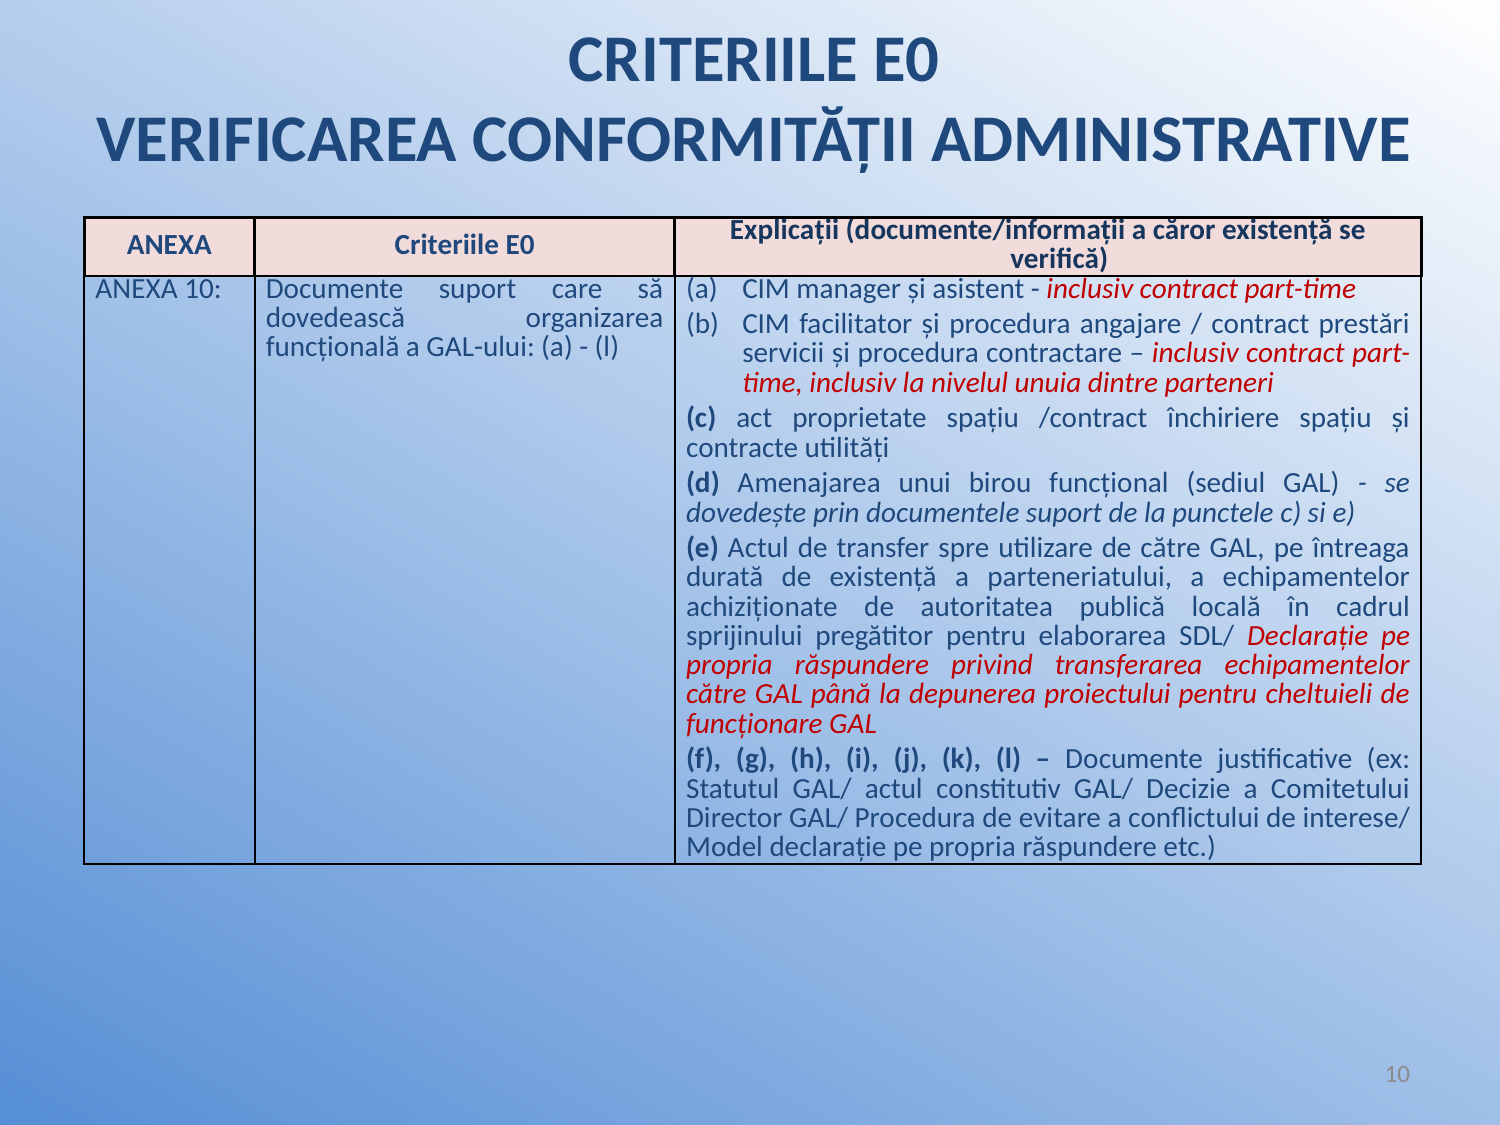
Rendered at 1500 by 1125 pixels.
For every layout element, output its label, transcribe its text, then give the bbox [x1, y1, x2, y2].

table_cell CIM manager și asistent - inclusiv contract part-time CIM facilitator și procedura angajare / contract prestări servicii și procedura contractare – inclusiv contract part-time, inclusiv la nivelul unuia dintre parteneri (c) act proprietate spațiu /contract închiriere spațiu și contracte utilități (d) Amenajarea unui birou funcțional (sediul GAL) - se dovedește prin documentele suport de la punctele c) si e) (e) Actul de transfer spre utilizare de către GAL, pe întreaga durată de existență a parteneriatului, a echipamentelor achiziționate de autoritatea publică locală în cadrul sprijinului pregătitor pentru elaborarea SDL/ Declarație pe propria răspundere privind transferarea echipamentelor către GAL până la depunerea proiectului pentru cheltuieli de funcționare GAL (f), (g), (h), (i), (j), (k), (l) – Documente justificative (ex: Statutul GAL/ actul constitutiv GAL/ Decizie a Comitetului Director GAL/ Procedura de evitare a conflictului de interese/ Model declarație pe propria răspundere etc.) [676, 277, 1420, 863]
title CRITERIILE E0 VERIFICAREA CONFORMITĂȚII ADMINISTRATIVE [62, 0, 1447, 189]
table_header ANEXA [86, 219, 253, 275]
table_cell ANEXA 10: [85, 277, 254, 863]
table_header Criteriile E0 [256, 219, 673, 275]
table_cell Documente suport care să dovedească organizarea funcțională a GAL-ului: (a) - (l) [256, 277, 674, 863]
table_header Explicații (documente/informații a căror existență se verifică) [676, 219, 1420, 275]
slide_number 10 [1074, 1042, 1425, 1103]
